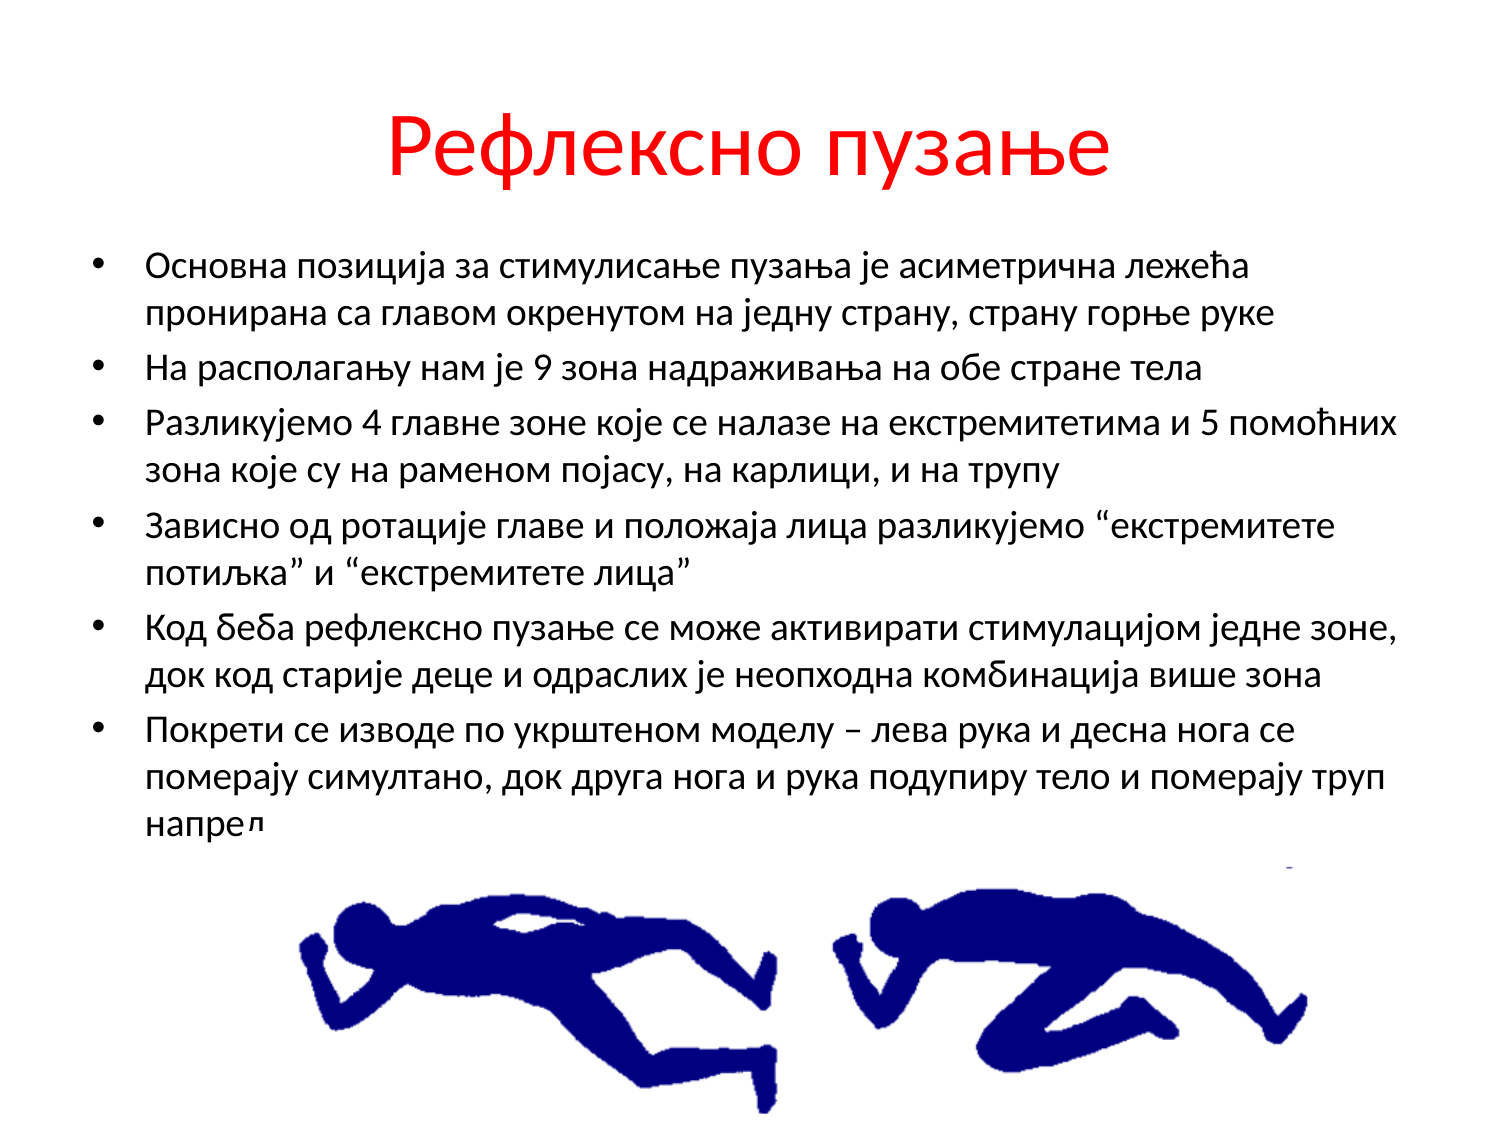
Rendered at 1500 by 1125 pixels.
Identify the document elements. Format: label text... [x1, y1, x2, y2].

list Основна позиција за стимулисање пузања је асиметрична лежећа пронирана са главом окренутом на једну страну, страну горње руке На располагању нам је 9 зона надраживања на обе стране тела Разликујемо 4 главне зоне које се налазе на екстремитетима и 5 помоћних зона које су на раменом појасу, на карлици, и на трупу Зависно од ротације главе и положаја лица разликујемо “екстремитете потиљка” и “екстремитете лица” Код беба рефлексно пузање се може активирати стимулацијом једне зоне, док код старије деце и одраслих је неопходна комбинација више зона Покрети се изводе по укрштеном моделу – лева рука и десна нога се померају симултано, док друга нога и рука подупиру тело и померају труп напред. [76, 231, 1427, 1005]
picture [241, 831, 1384, 1125]
title Рефлексно пузање [75, 45, 1425, 233]
